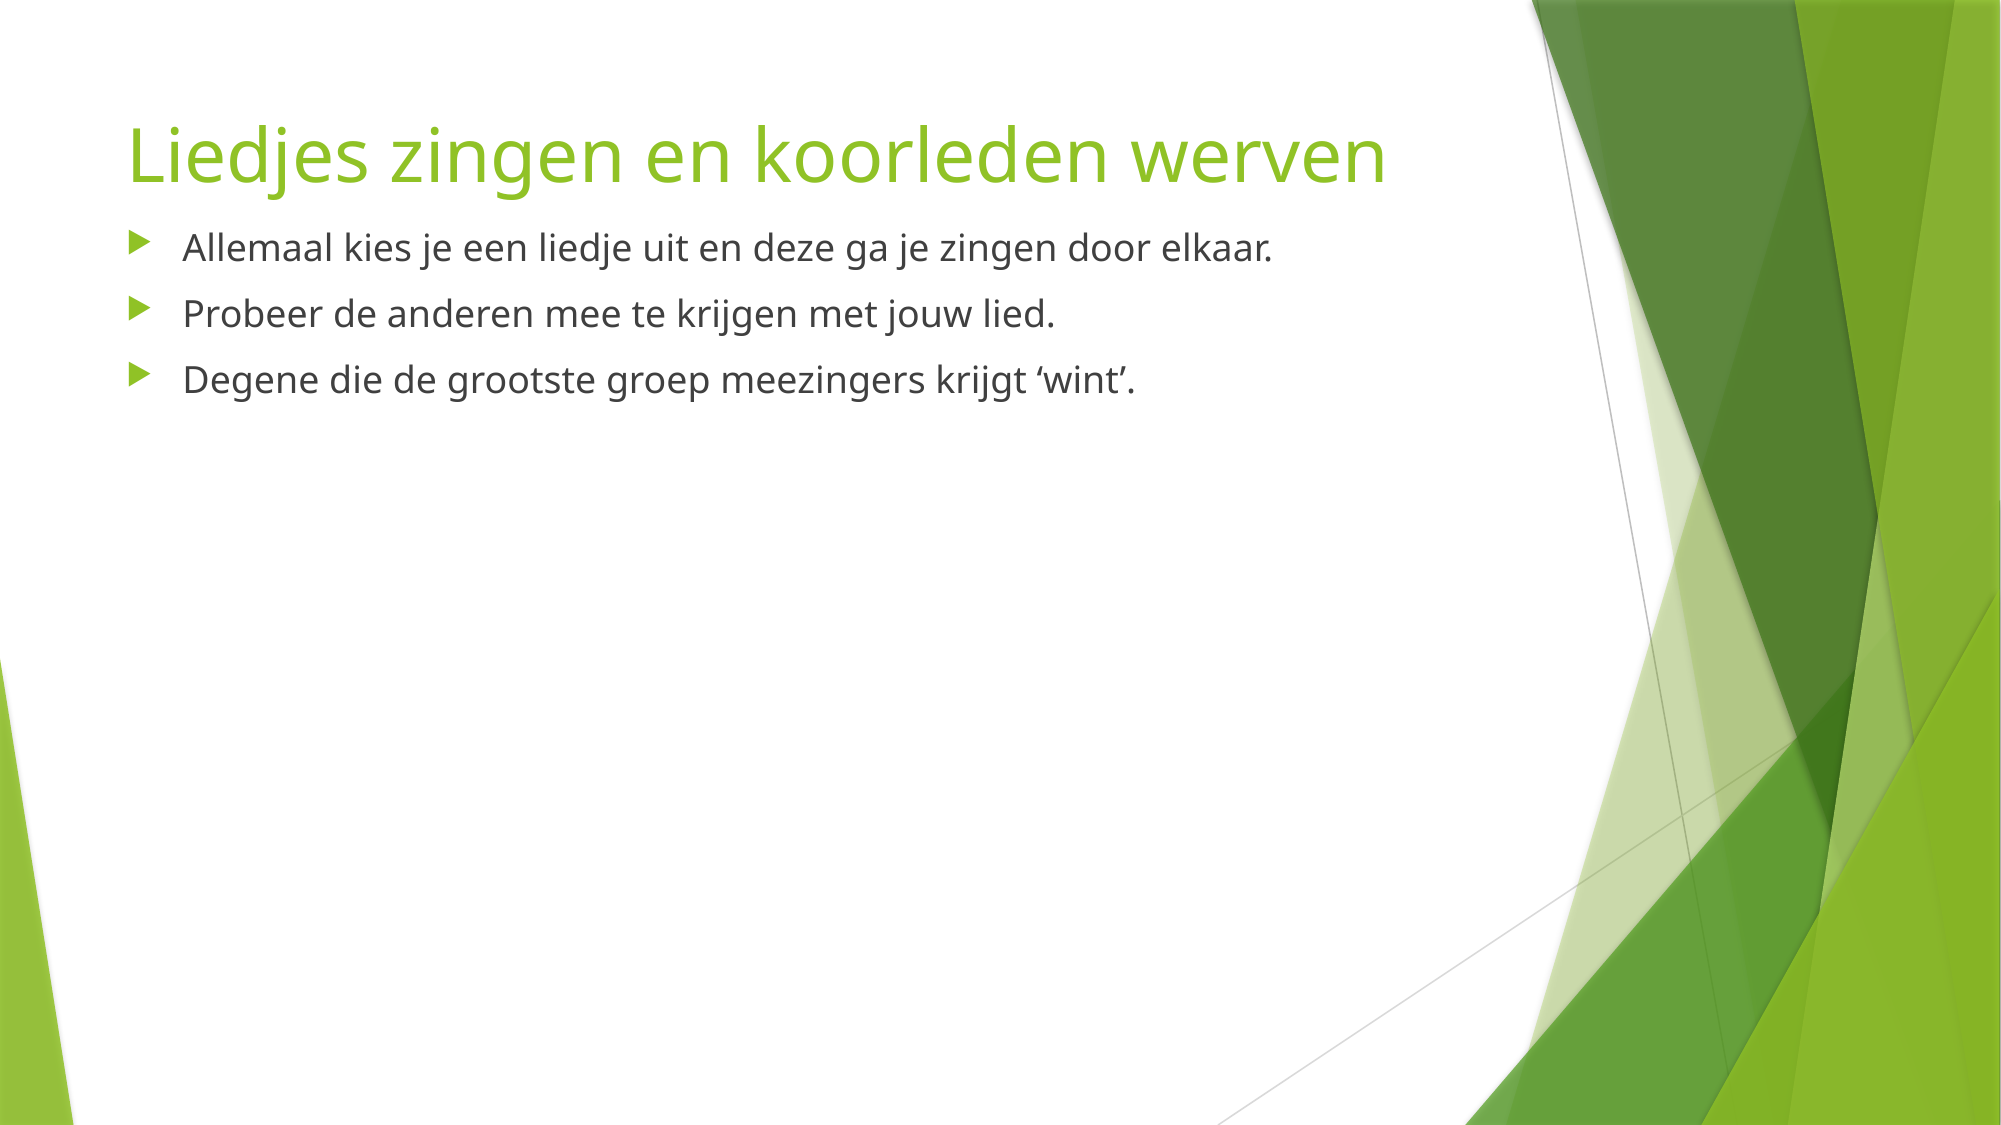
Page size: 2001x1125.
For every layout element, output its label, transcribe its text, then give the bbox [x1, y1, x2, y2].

title Liedjes zingen en koorleden werven [111, 99, 1522, 216]
list Allemaal kies je een liedje uit en deze ga je zingen door elkaar. Probeer de anderen mee te krijgen met jouw lied. Degene die de grootste groep meezingers krijgt ‘wint’. [111, 216, 1522, 992]
